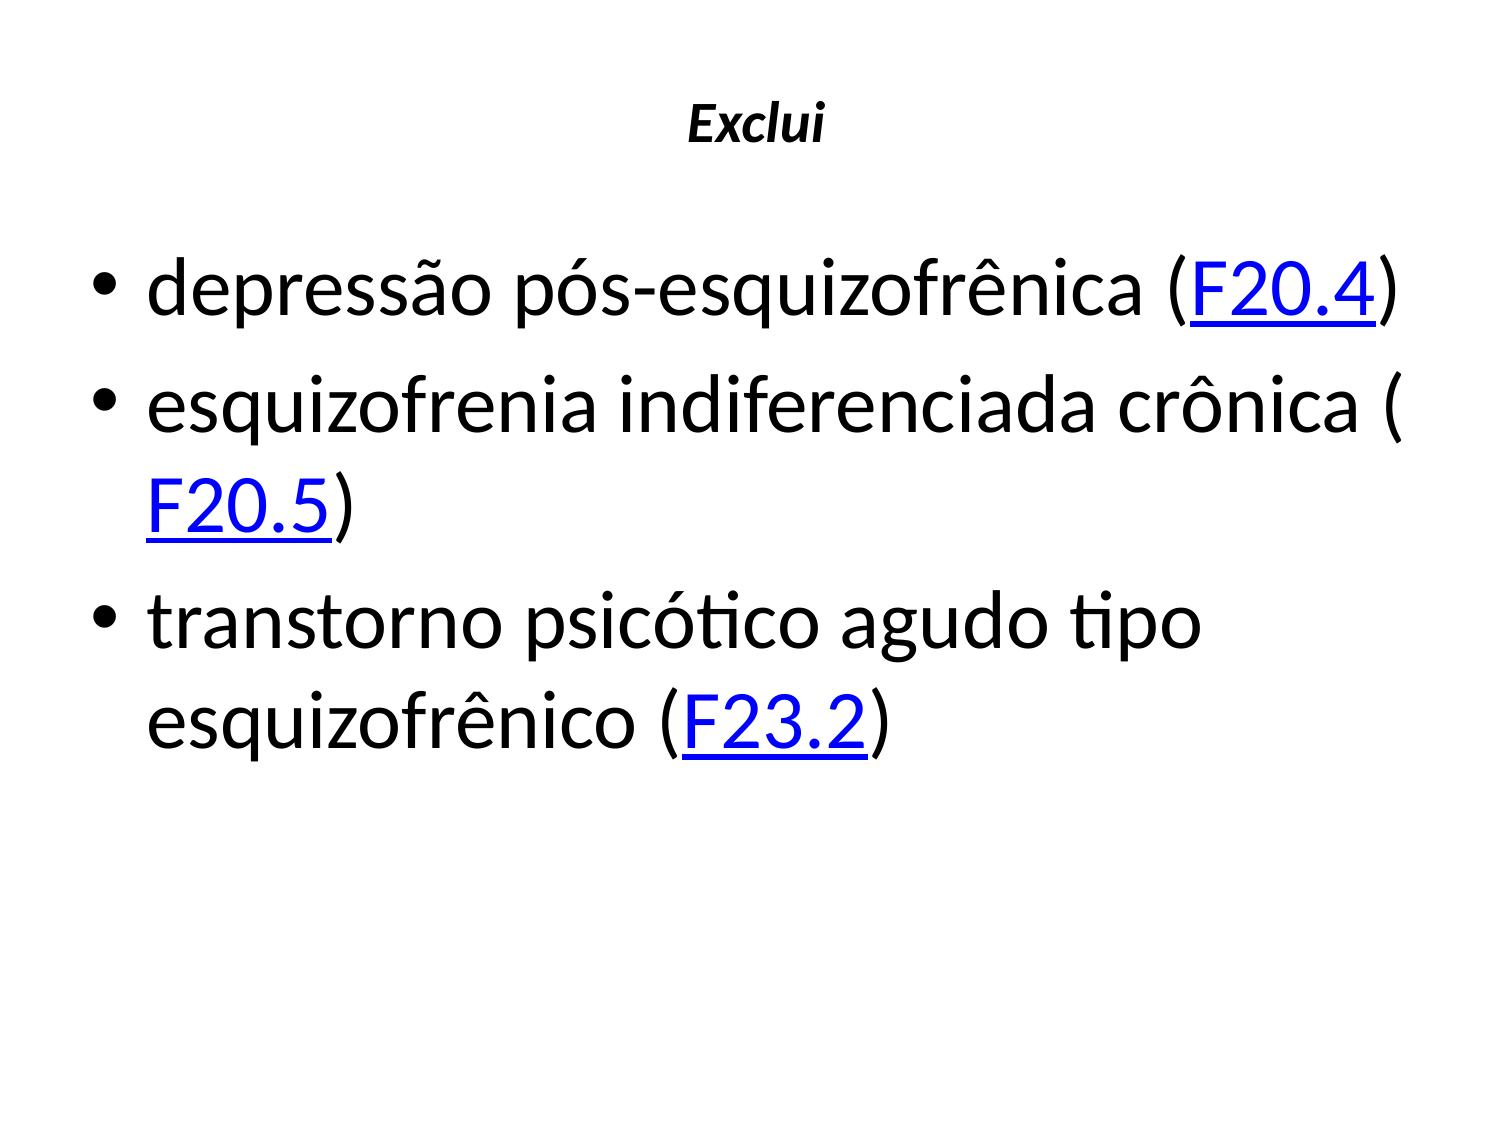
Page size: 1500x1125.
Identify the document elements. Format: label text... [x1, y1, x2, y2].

title Exclui [137, 75, 1375, 224]
list depressão pós-esquizofrênica (F20.4) esquizofrenia indiferenciada crônica (F20.5) transtorno psicótico agudo tipo esquizofrênico (F23.2) [75, 224, 1425, 1005]
